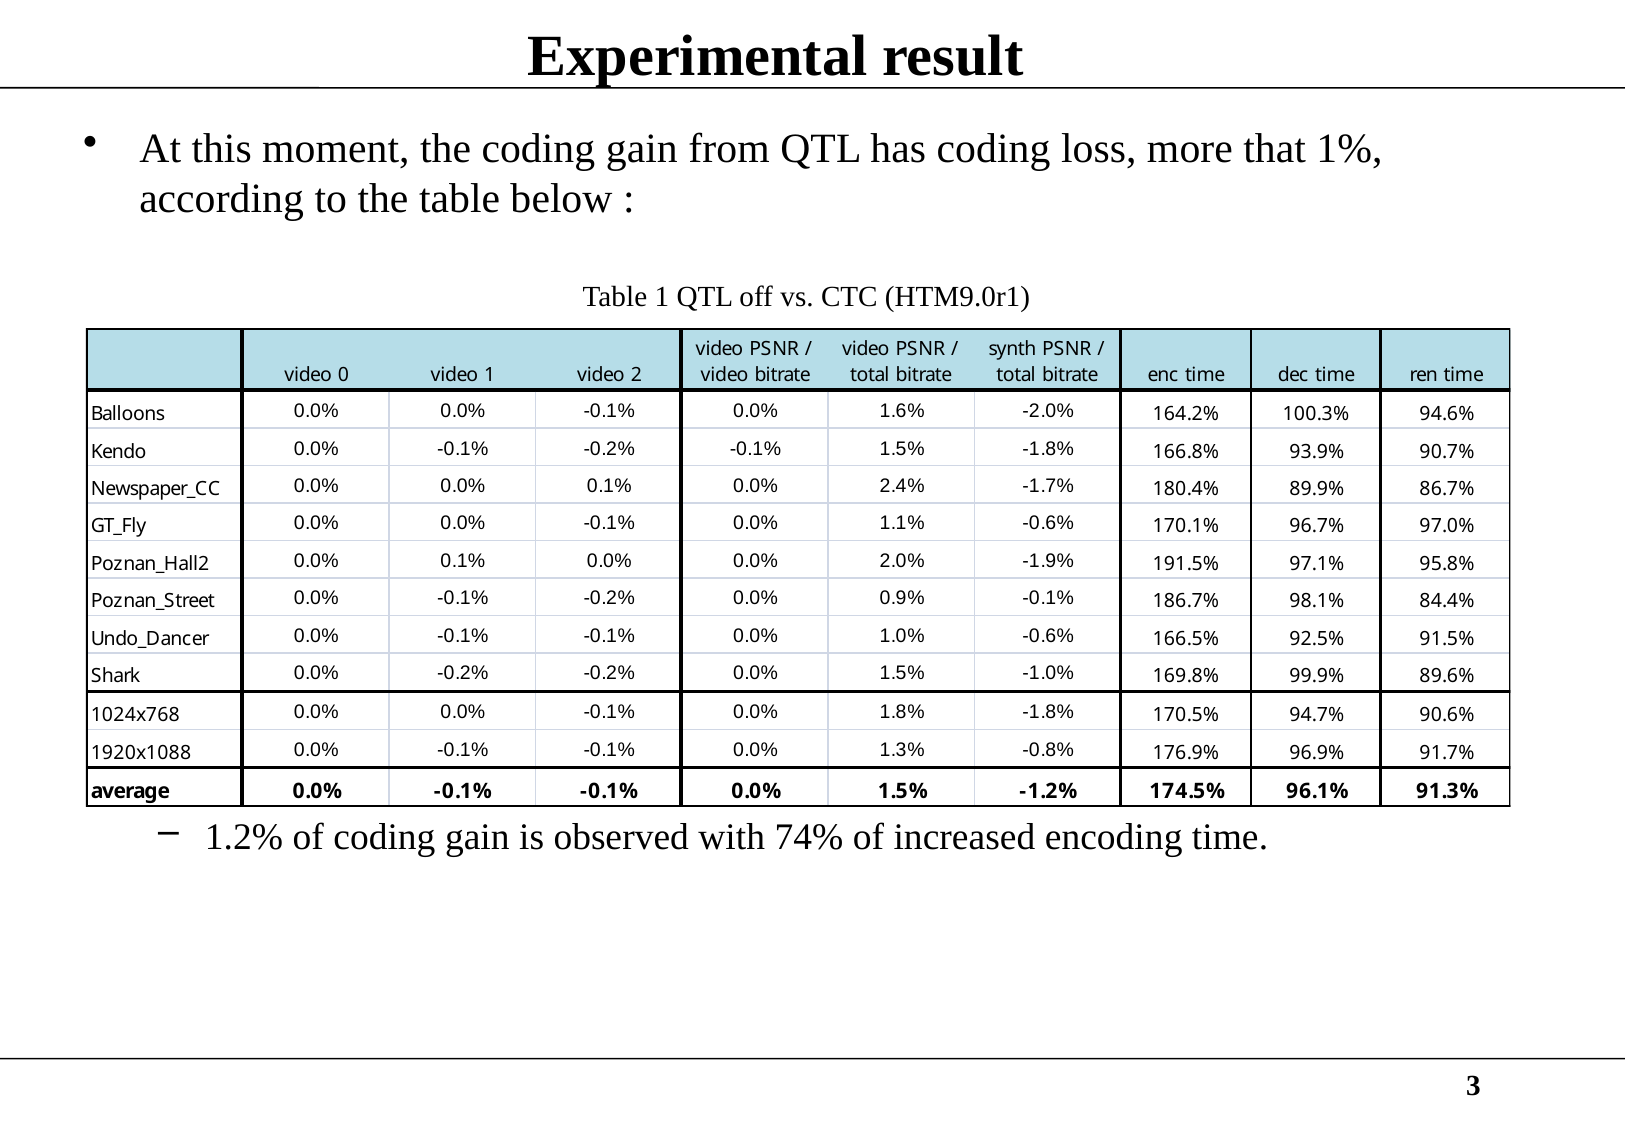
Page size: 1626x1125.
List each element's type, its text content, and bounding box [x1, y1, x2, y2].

title Experimental result [68, 9, 1484, 94]
slide_number 3 [1403, 1058, 1544, 1106]
list At this moment, the coding gain from QTL has coding loss, more that 1%, according to the table below : 1.2% of coding gain is observed with 74% of increased encoding time. [68, 113, 1544, 1005]
picture [85, 327, 1513, 809]
text_box Table 1 QTL off vs. CTC (HTM9.0r1) [567, 269, 1046, 320]
